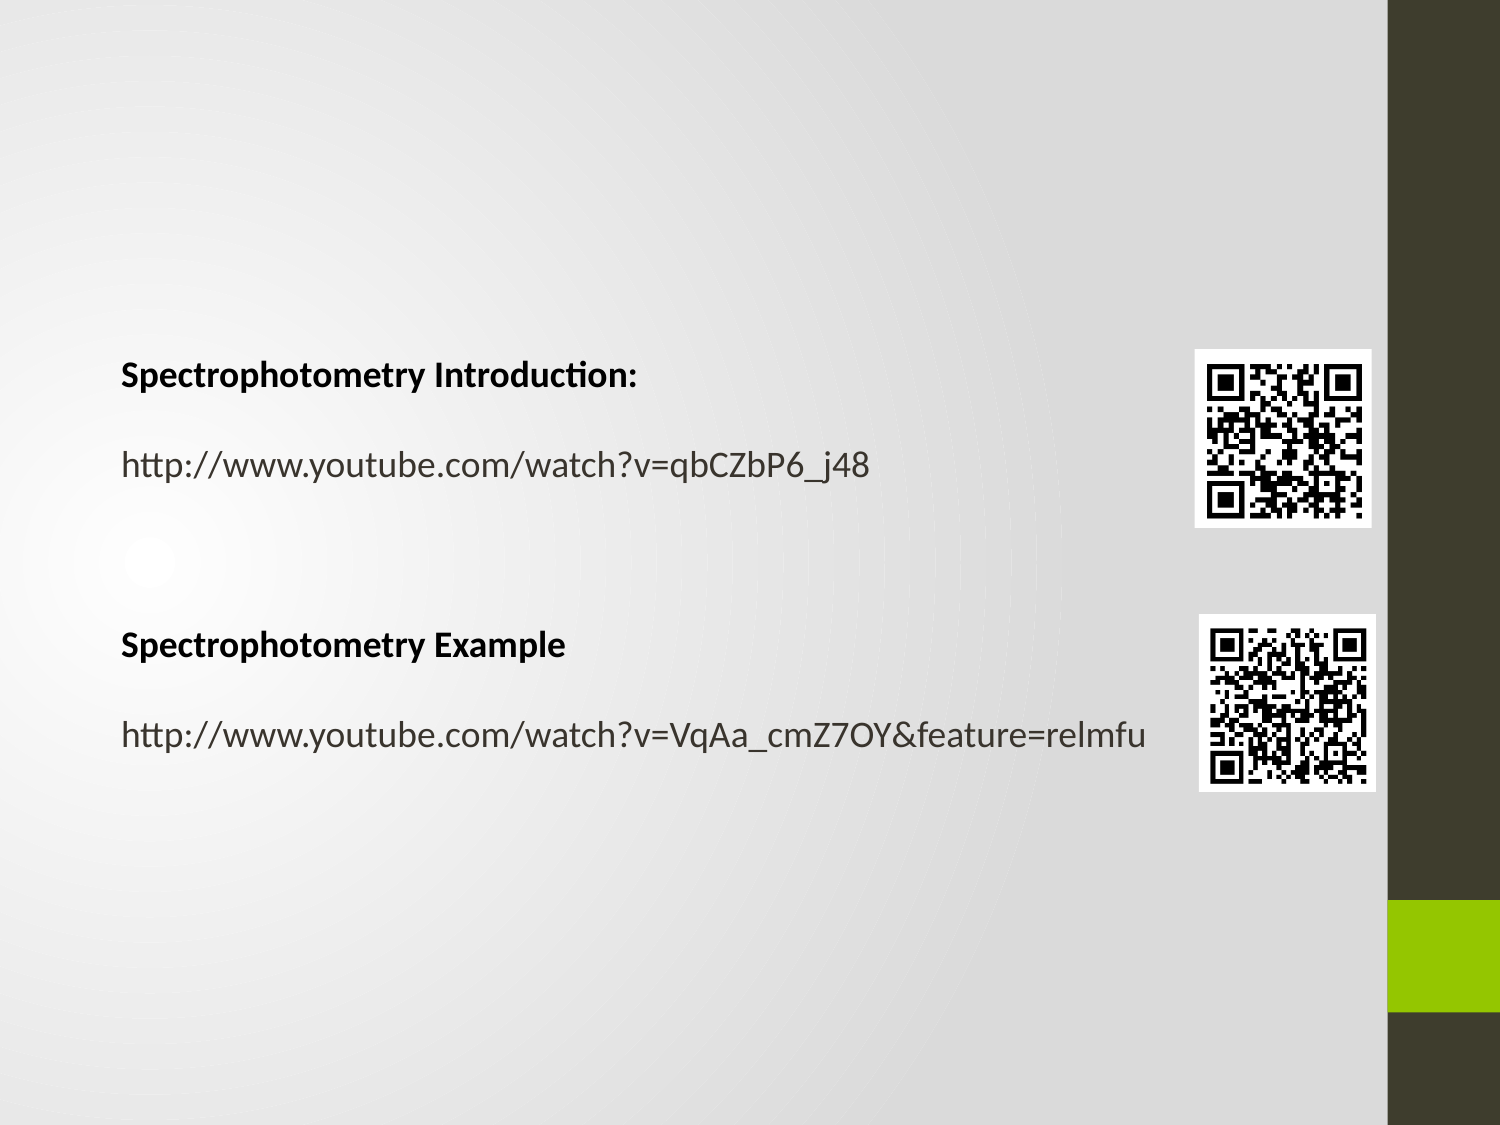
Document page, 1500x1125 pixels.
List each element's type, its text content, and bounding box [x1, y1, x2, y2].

picture [1198, 614, 1377, 793]
picture [1193, 349, 1373, 528]
text_box Spectrophotometry Introduction: http://www.youtube.com/watch?v=qbCZbP6_j48 Spectrophotometry Example http://www.youtube.com/watch?v=VqAa_cmZ7OY&feature=relmfu [106, 208, 1163, 988]
